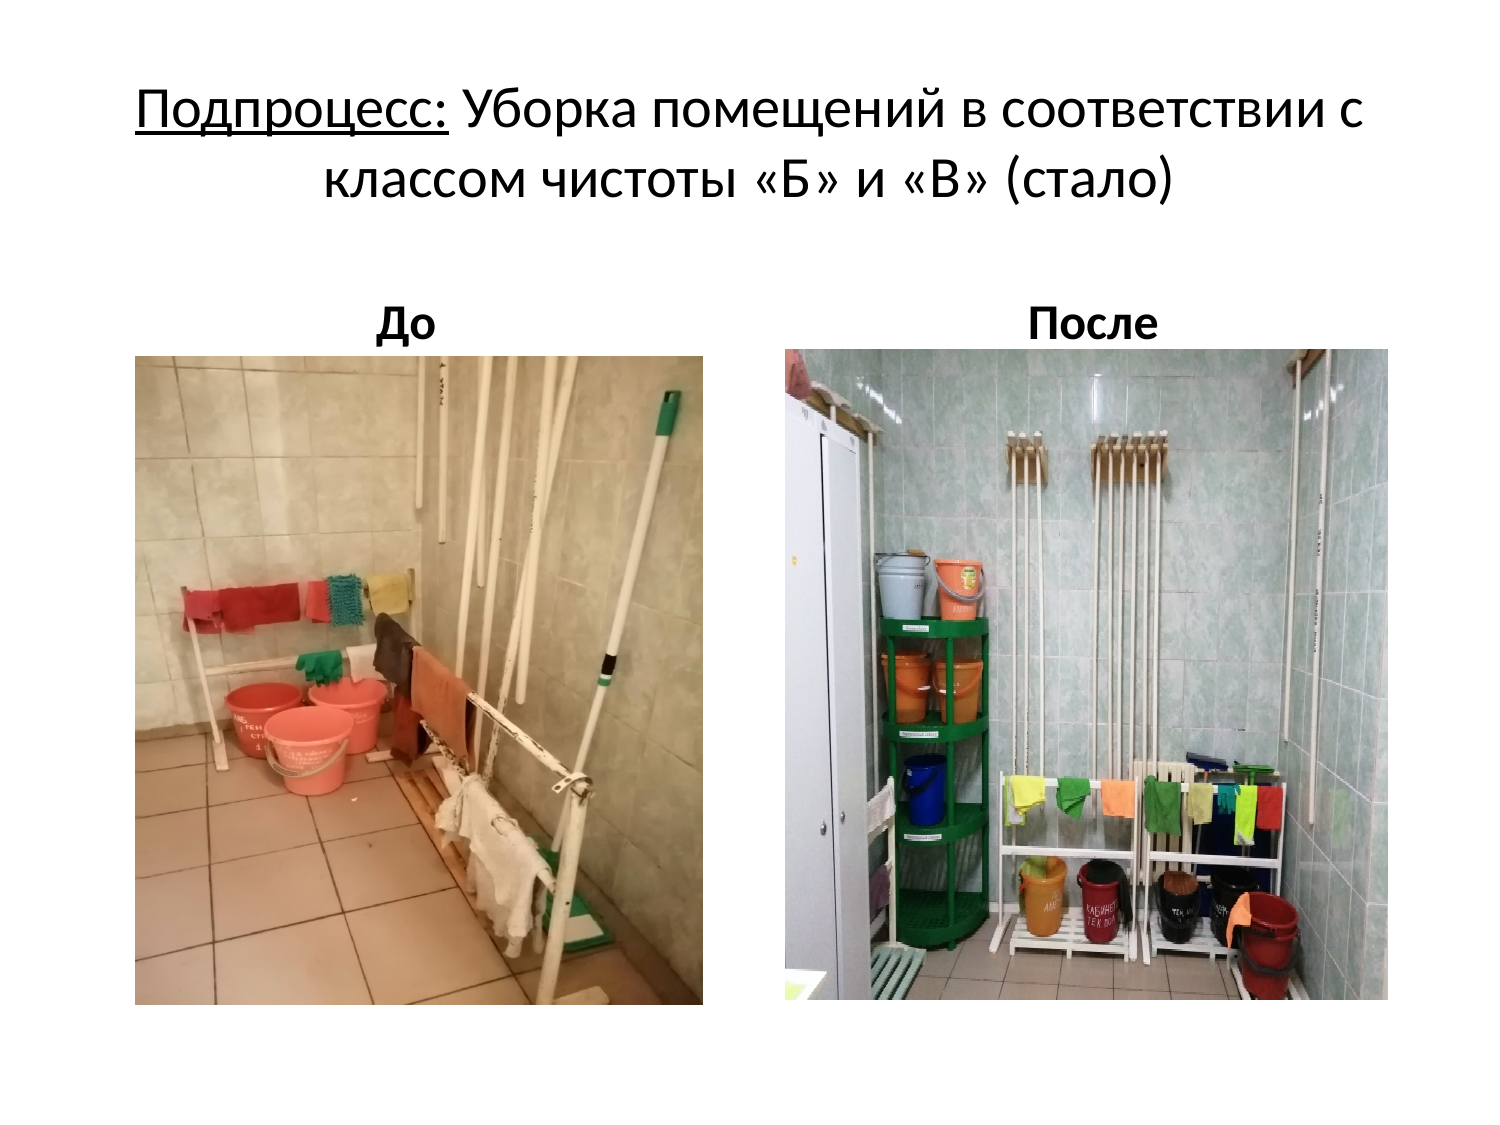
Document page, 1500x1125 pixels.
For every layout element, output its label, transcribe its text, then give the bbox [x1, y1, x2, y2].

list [785, 349, 1389, 1000]
title Подпроцесс: Уборка помещений в соответствии с классом чистоты «Б» и «В» (стало) [75, 45, 1425, 233]
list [135, 356, 703, 1006]
list После [761, 251, 1425, 357]
list До [75, 251, 738, 357]
